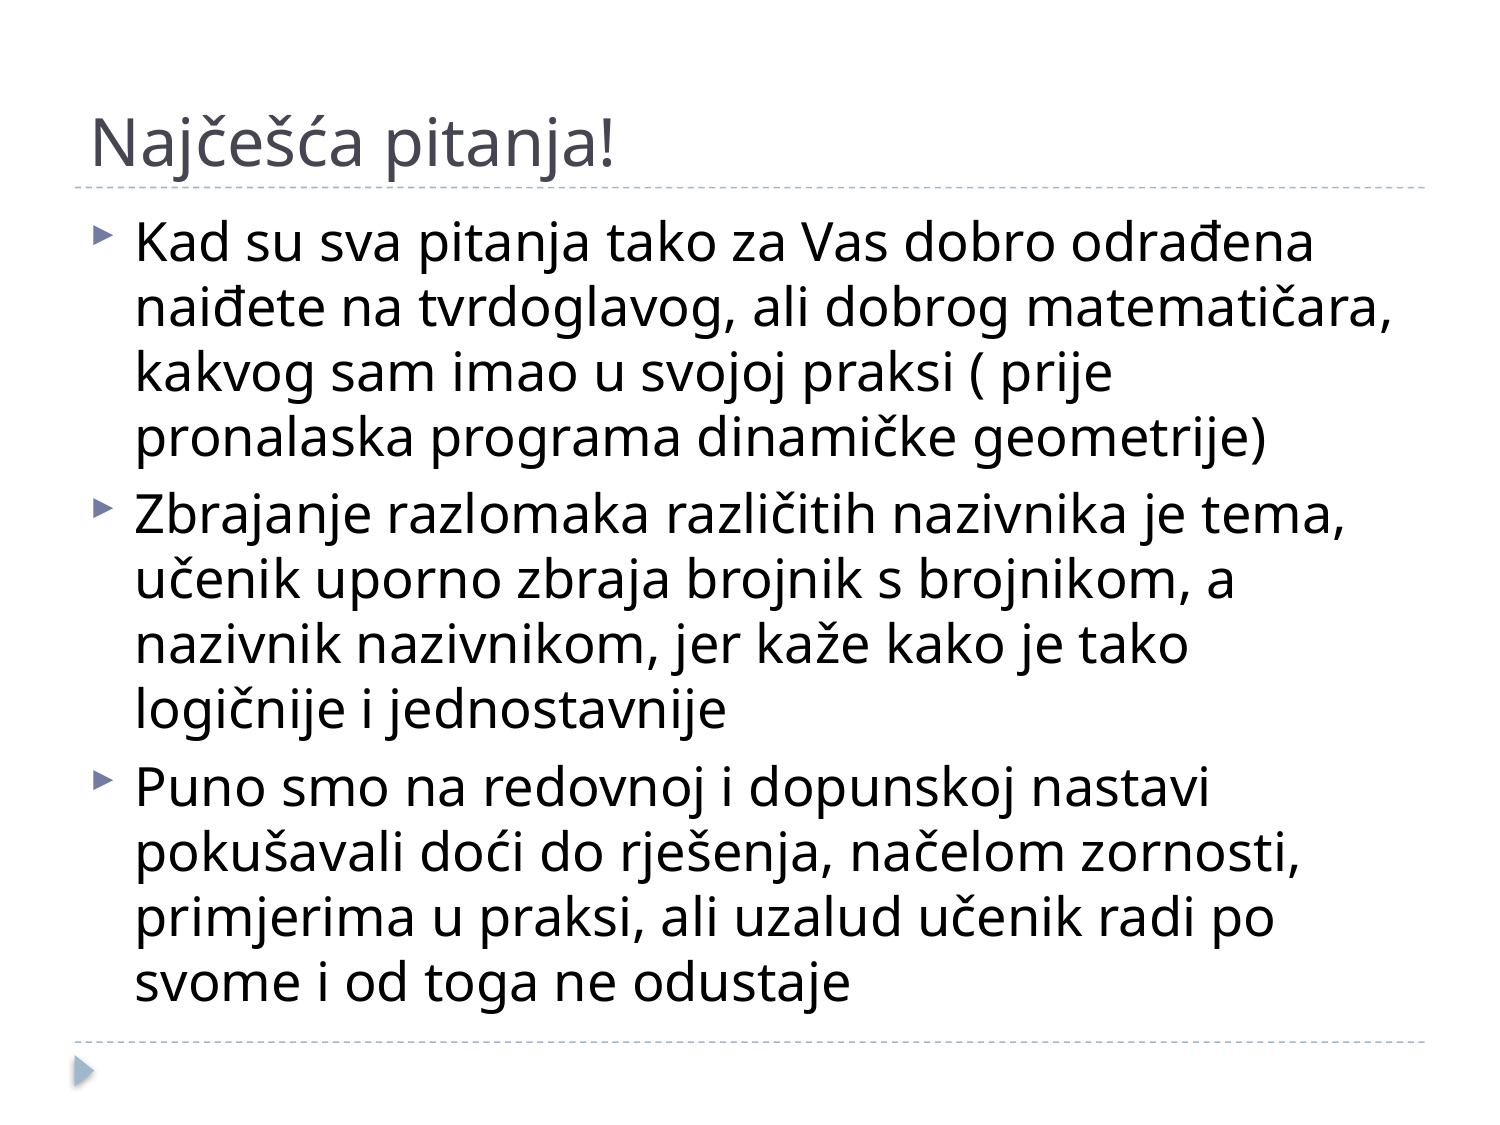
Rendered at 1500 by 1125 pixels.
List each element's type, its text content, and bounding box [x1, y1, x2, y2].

title Najčešća pitanja! [75, 24, 1425, 188]
list Kad su sva pitanja tako za Vas dobro odrađena naiđete na tvrdoglavog, ali dobrog matematičara, kakvog sam imao u svojoj praksi ( prije pronalaska programa dinamičke geometrije) Zbrajanje razlomaka različitih nazivnika je tema, učenik uporno zbraja brojnik s brojnikom, a nazivnik nazivnikom, jer kaže kako je tako logičnije i jednostavnije Puno smo na redovnoj i dopunskoj nastavi pokušavali doći do rješenja, načelom zornosti, primjerima u praksi, ali uzalud učenik radi po svome i od toga ne odustaje [75, 200, 1425, 1010]
